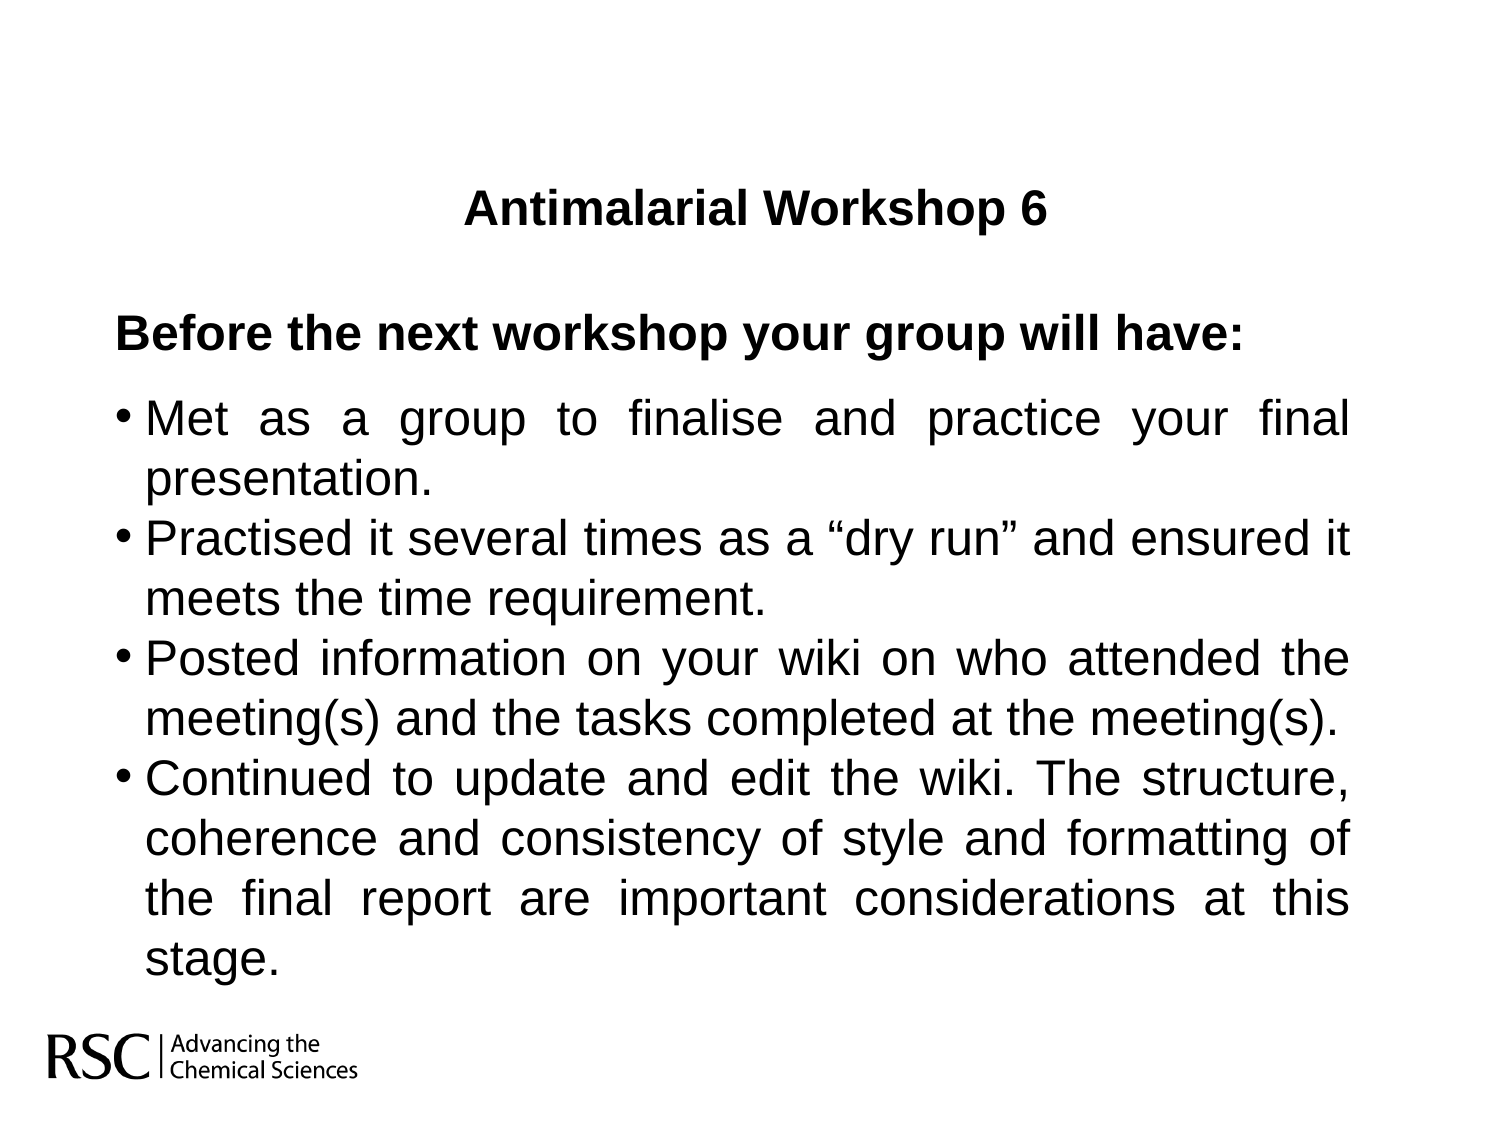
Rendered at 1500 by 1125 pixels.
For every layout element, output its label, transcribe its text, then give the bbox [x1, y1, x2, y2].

text_box Antimalarial Workshop 6 [253, 167, 1258, 243]
text_box Before the next workshop your group will have: Met as a group to finalise and practice your final presentation. Practised it several times as a “dry run” and ensured it meets the time requirement. Posted information on your wiki on who attended the meeting(s) and the tasks completed at the meeting(s). Continued to update and edit the wiki. The structure, coherence and consistency of style and formatting of the final report are important considerations at this stage. [100, 292, 1366, 993]
